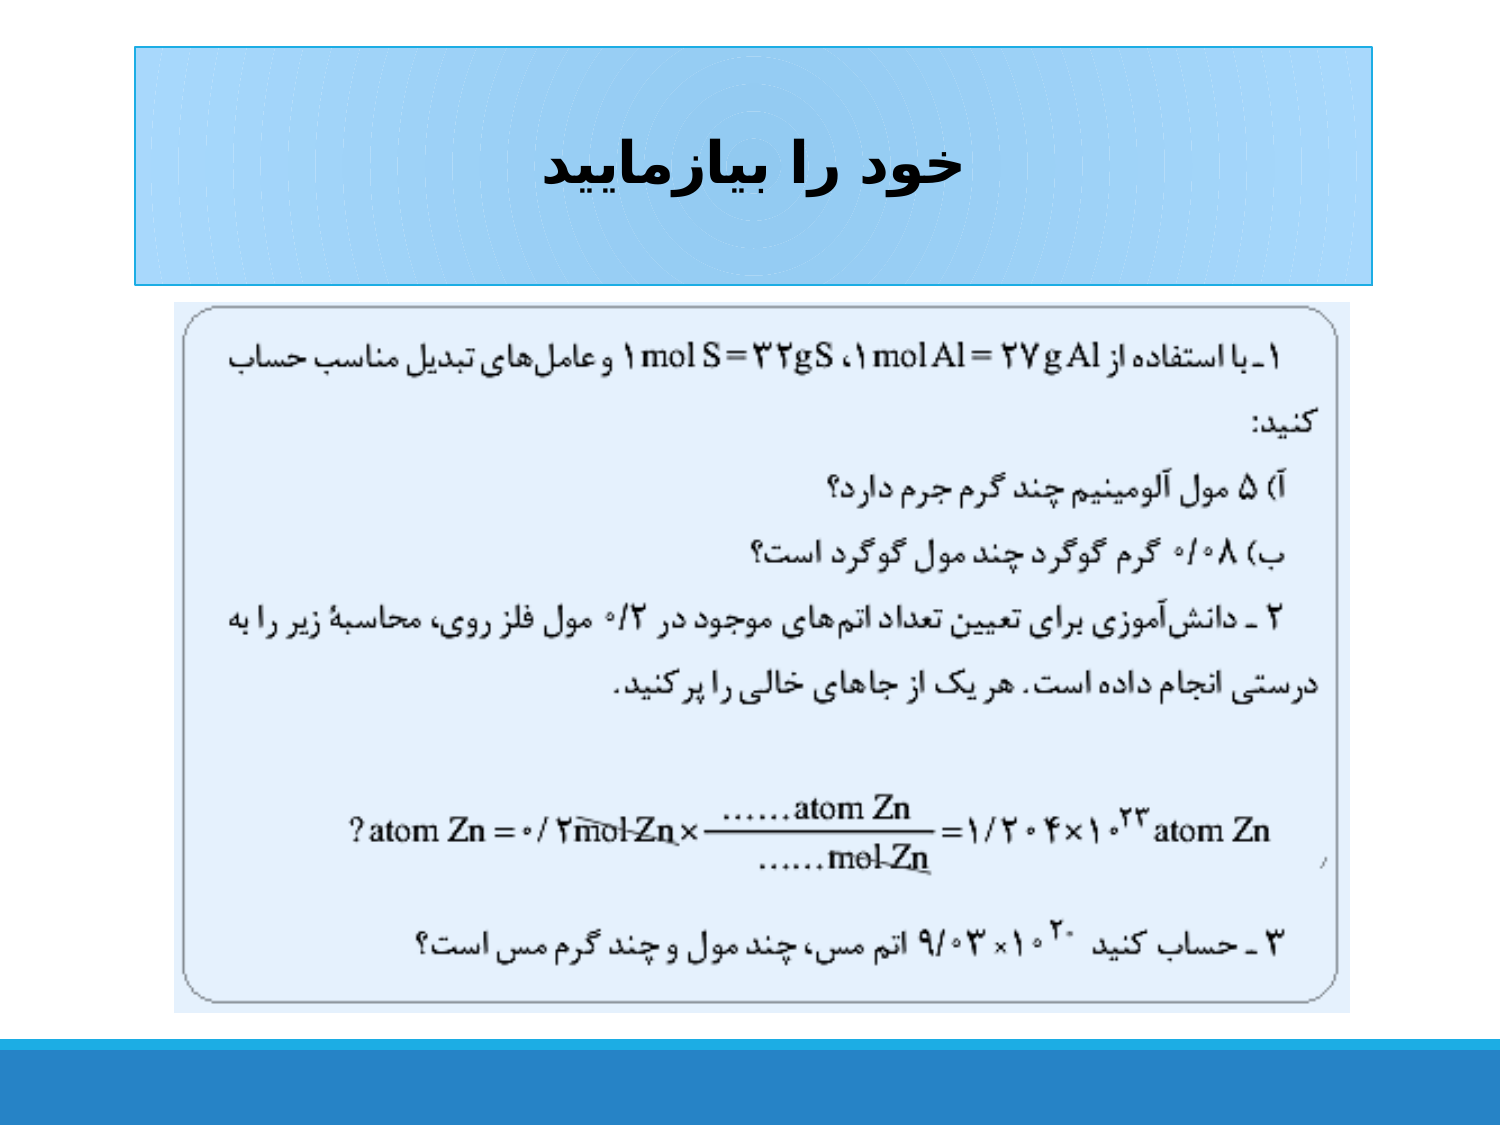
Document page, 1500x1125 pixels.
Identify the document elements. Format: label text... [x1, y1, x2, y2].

picture [174, 301, 1351, 1013]
title خود را بیازمایید [134, 46, 1373, 286]
